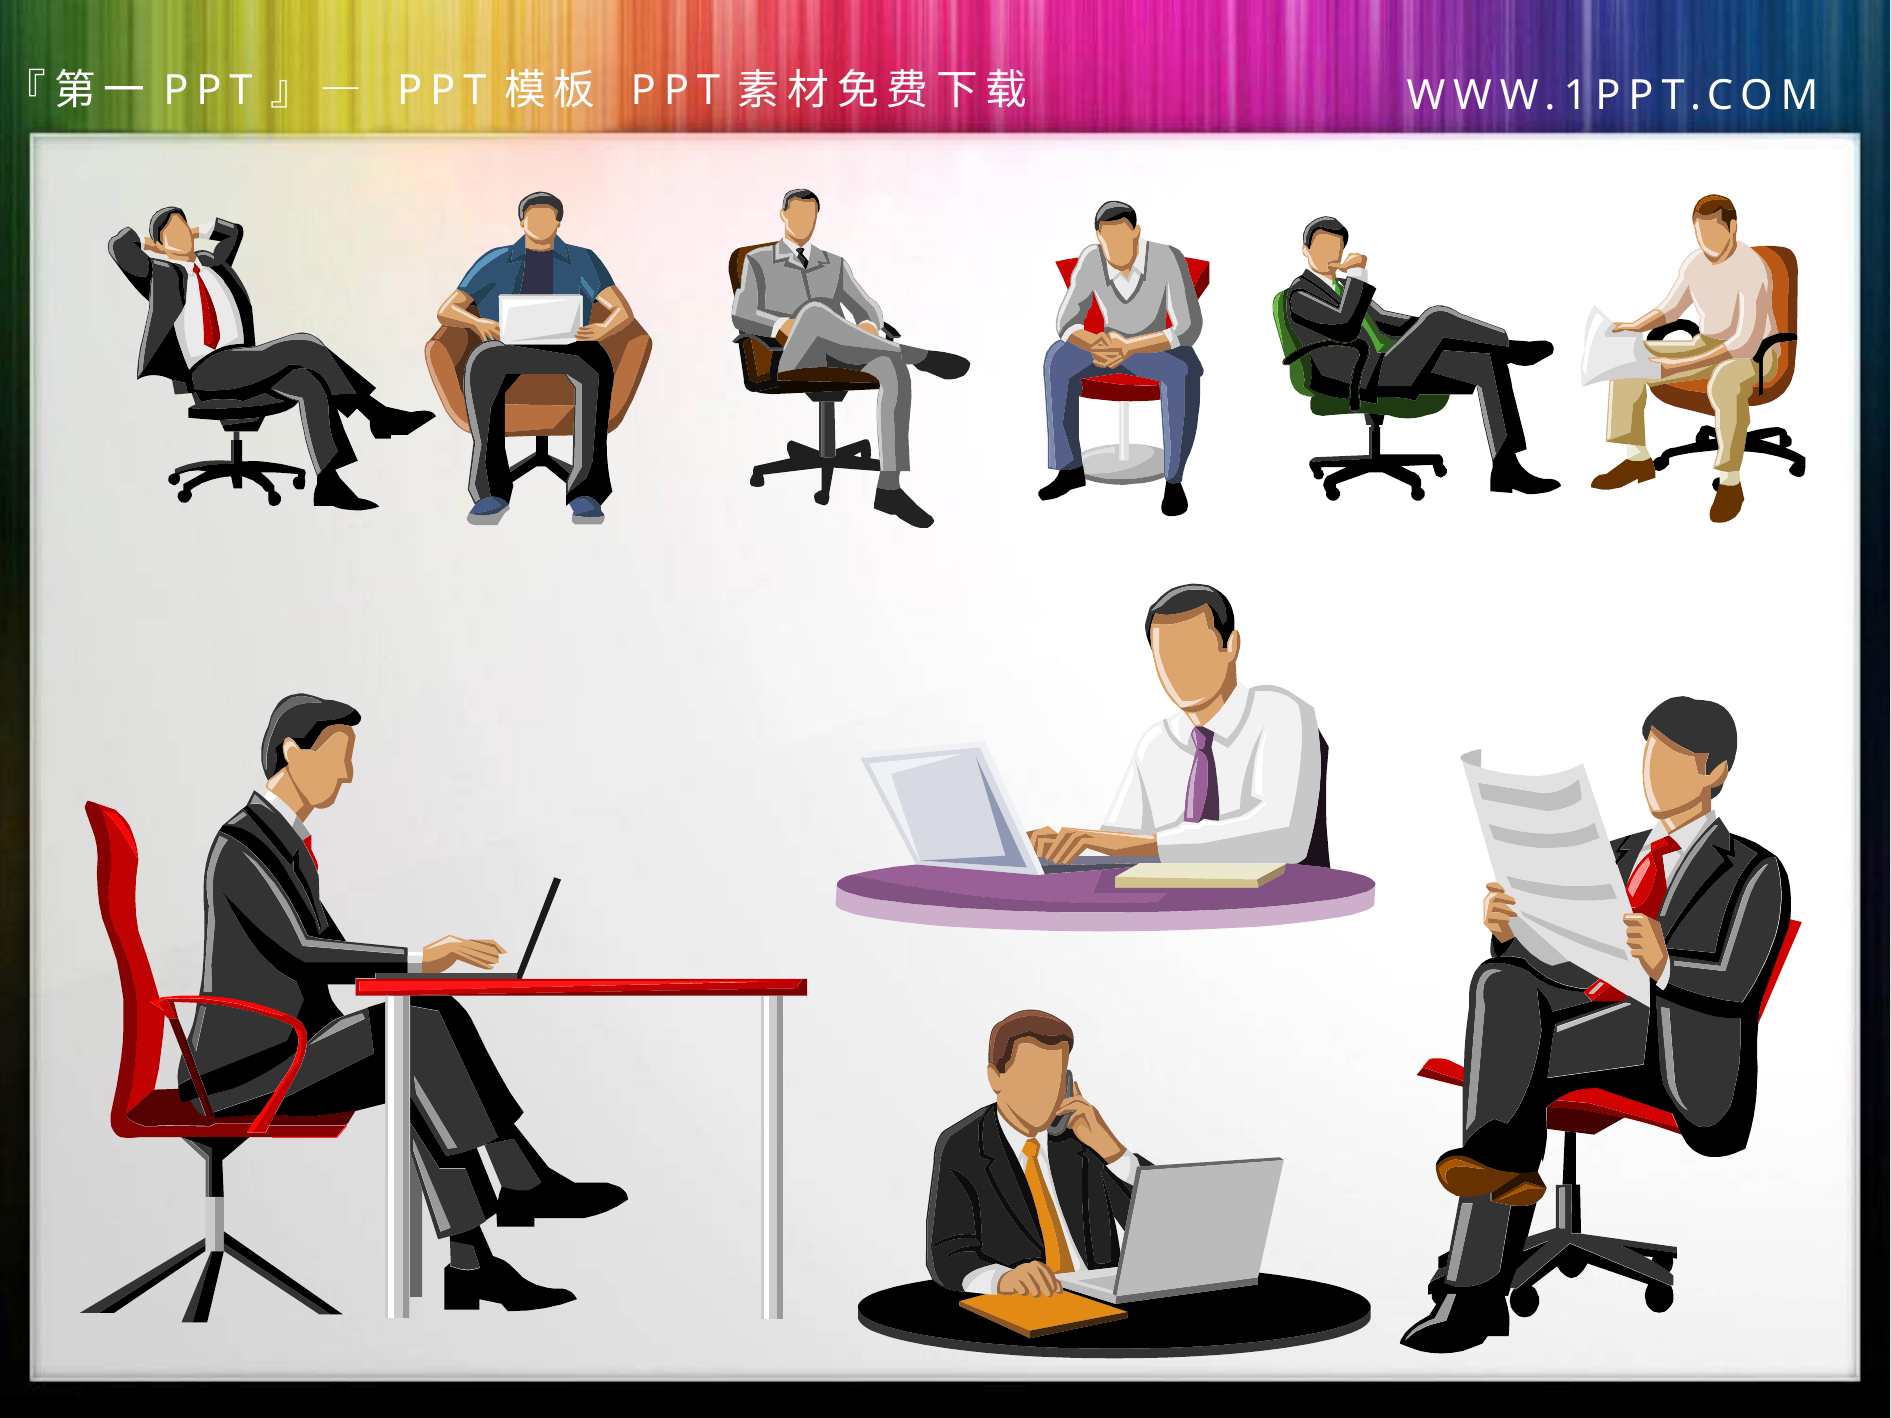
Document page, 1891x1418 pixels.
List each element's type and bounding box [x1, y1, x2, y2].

text_box [728, 188, 971, 529]
text_box [424, 191, 653, 526]
picture [0, 0, 1891, 1418]
text_box [1038, 200, 1210, 517]
text_box [1272, 215, 1562, 501]
text_box [107, 206, 419, 511]
text_box [1580, 194, 1806, 523]
